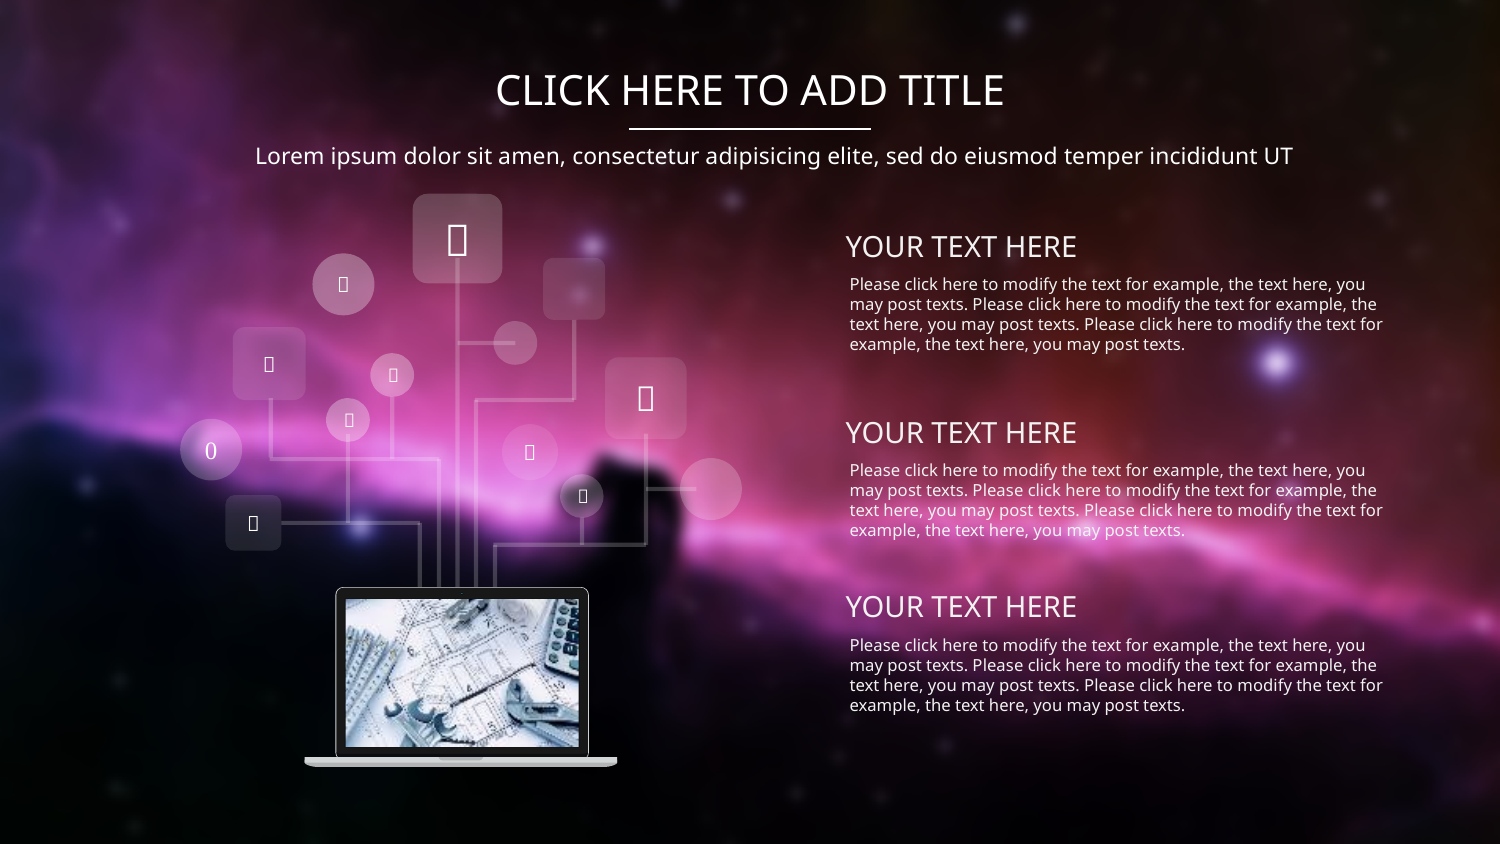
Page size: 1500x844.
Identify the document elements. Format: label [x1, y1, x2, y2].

text_box [834, 221, 1420, 363]
text_box [304, 586, 618, 768]
text_box [834, 581, 1420, 724]
text_box [179, 193, 743, 690]
text_box [834, 406, 1420, 549]
picture [0, 0, 1500, 844]
